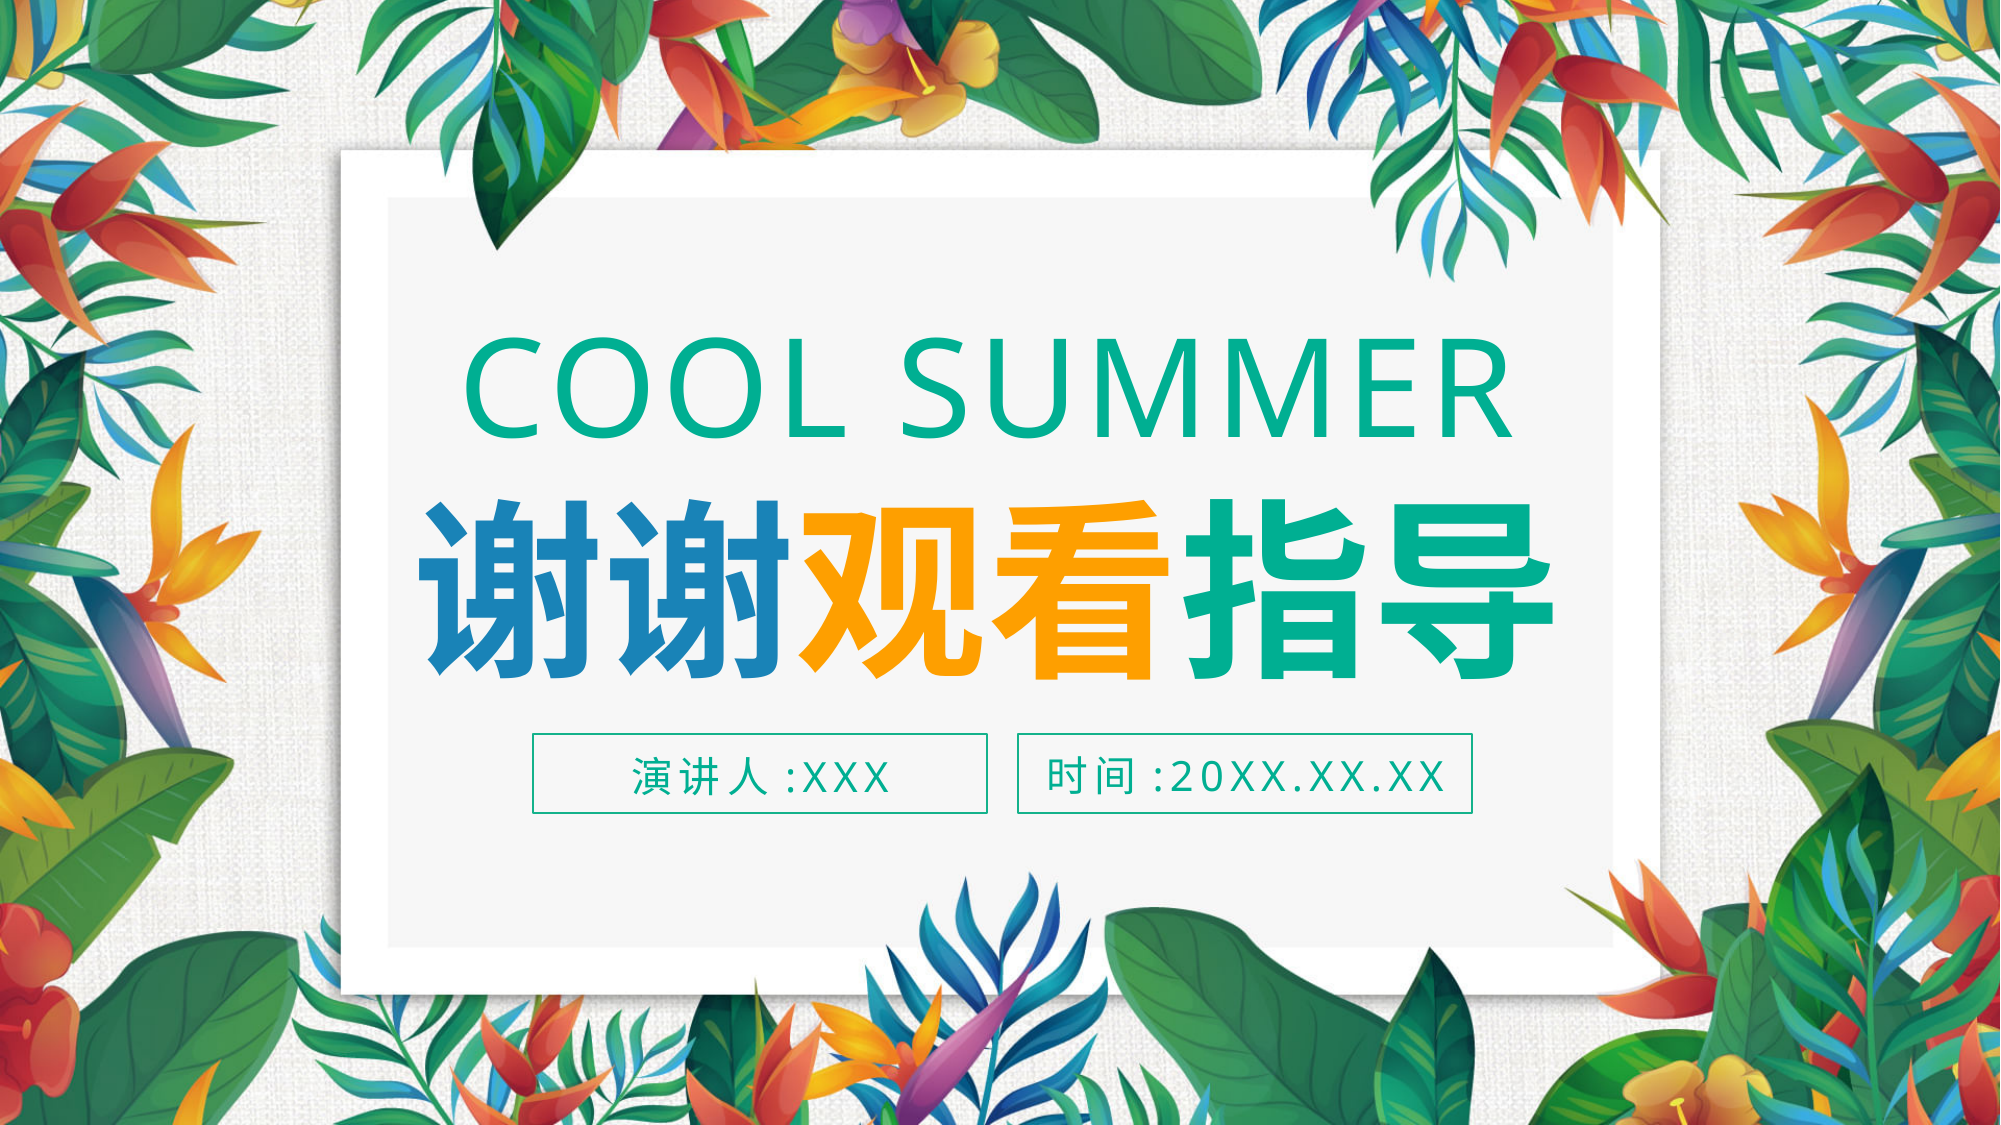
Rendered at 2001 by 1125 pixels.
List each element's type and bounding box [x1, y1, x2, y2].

text_box [1017, 733, 1473, 813]
picture [0, 0, 2001, 1125]
text_box [532, 734, 988, 814]
